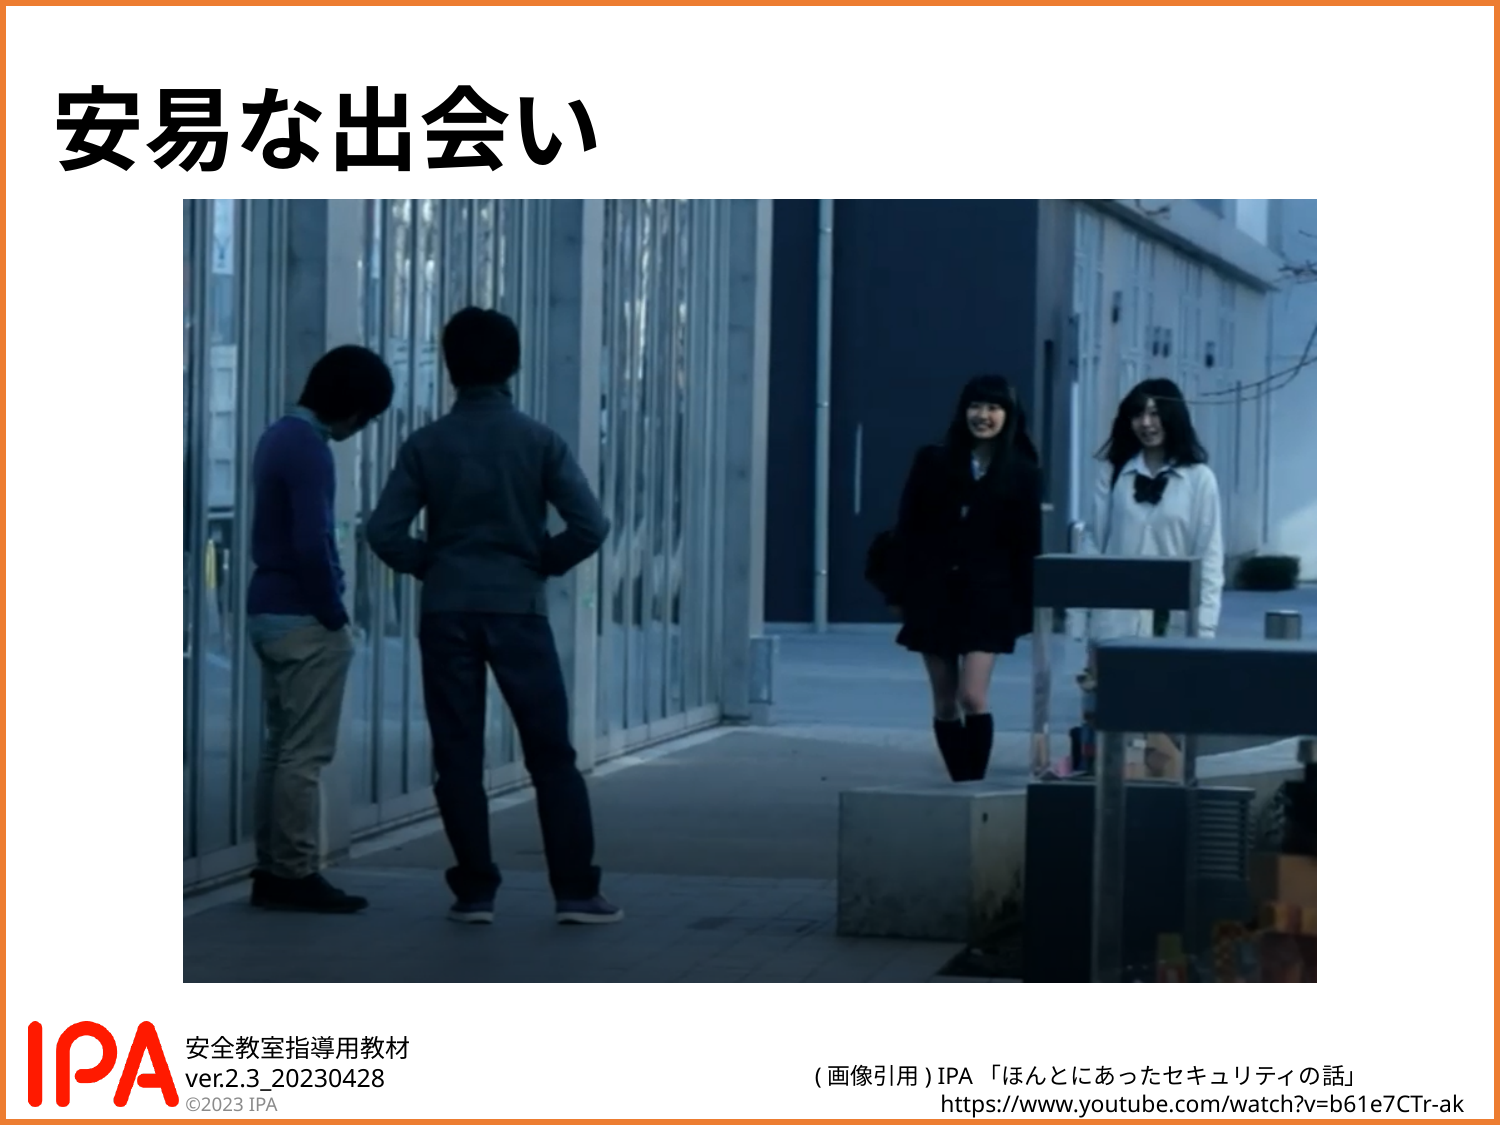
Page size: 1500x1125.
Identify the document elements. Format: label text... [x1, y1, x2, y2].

picture [183, 199, 1317, 983]
picture [28, 1021, 179, 1107]
text_box 安易な出会い [37, 64, 1500, 189]
text_box (画像引用) IPA「ほんとにあったセキュリティの話」 https://www.youtube.com/watch?v=b61e7CTr-ak [800, 1054, 1500, 1124]
